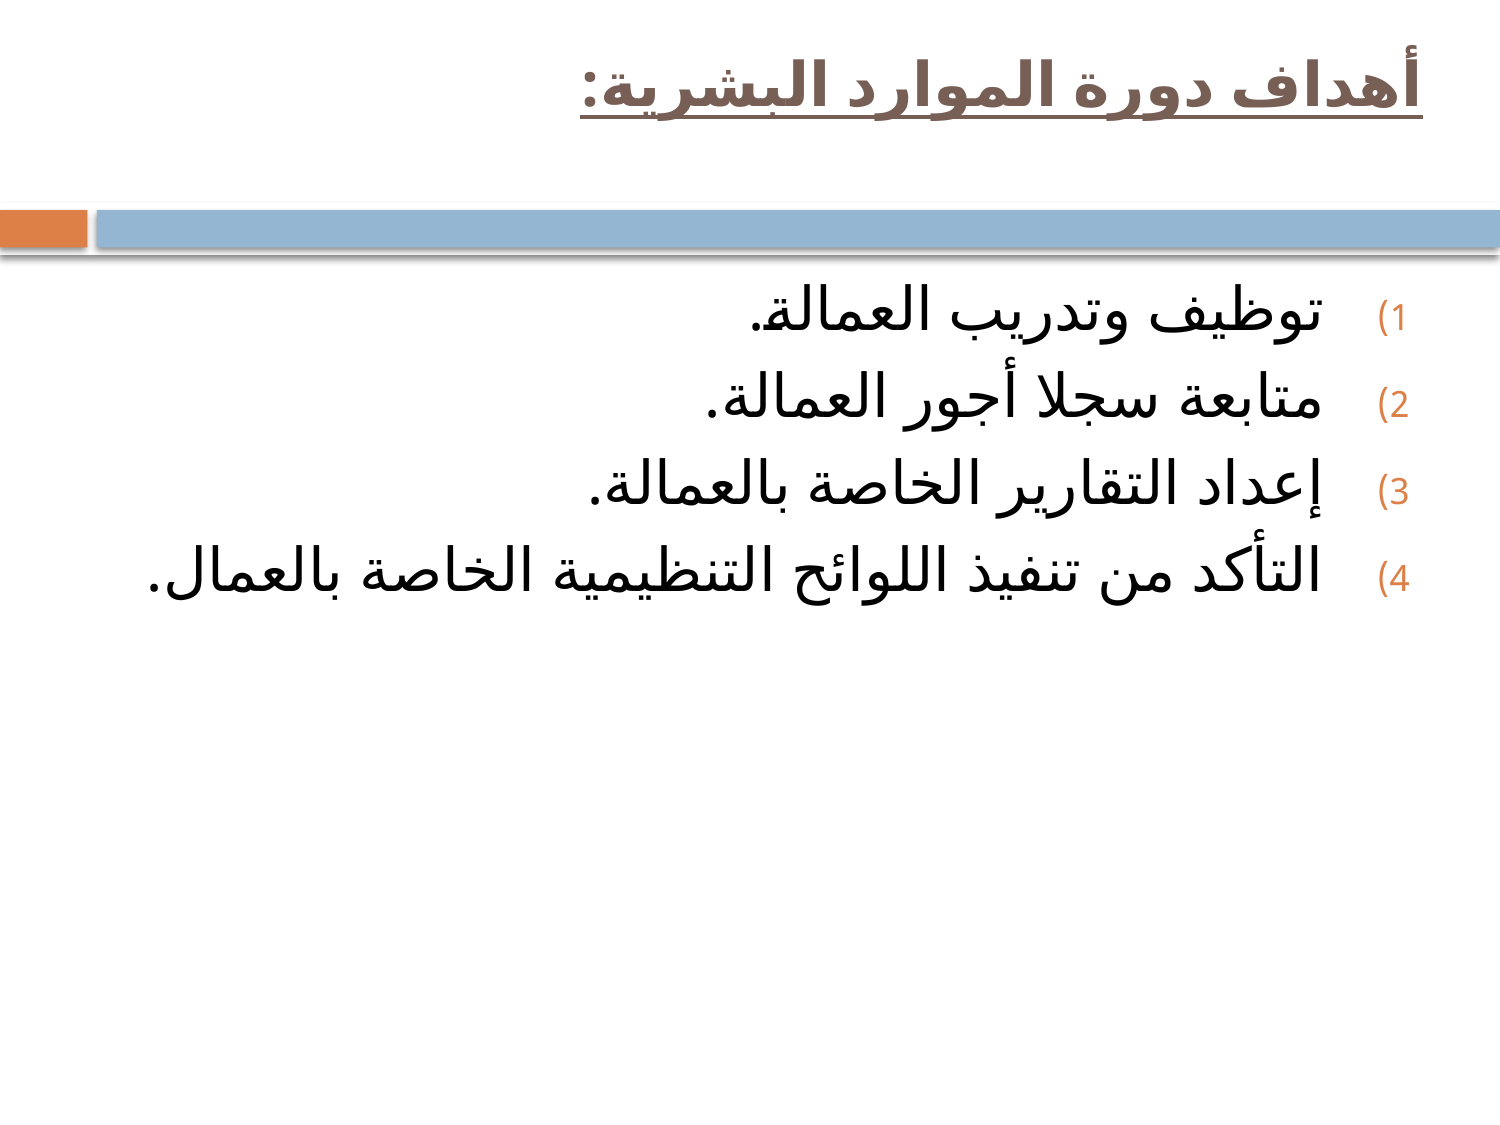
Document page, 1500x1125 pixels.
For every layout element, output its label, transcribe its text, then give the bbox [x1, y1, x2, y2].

list توظيف وتدريب العمالة. متابعة سجلا أجور العمالة. إعداد التقارير الخاصة بالعمالة. التأكد من تنفيذ اللوائح التنظيمية الخاصة بالعمال. [100, 262, 1438, 1000]
title أهداف دورة الموارد البشرية: [100, 37, 1438, 200]
